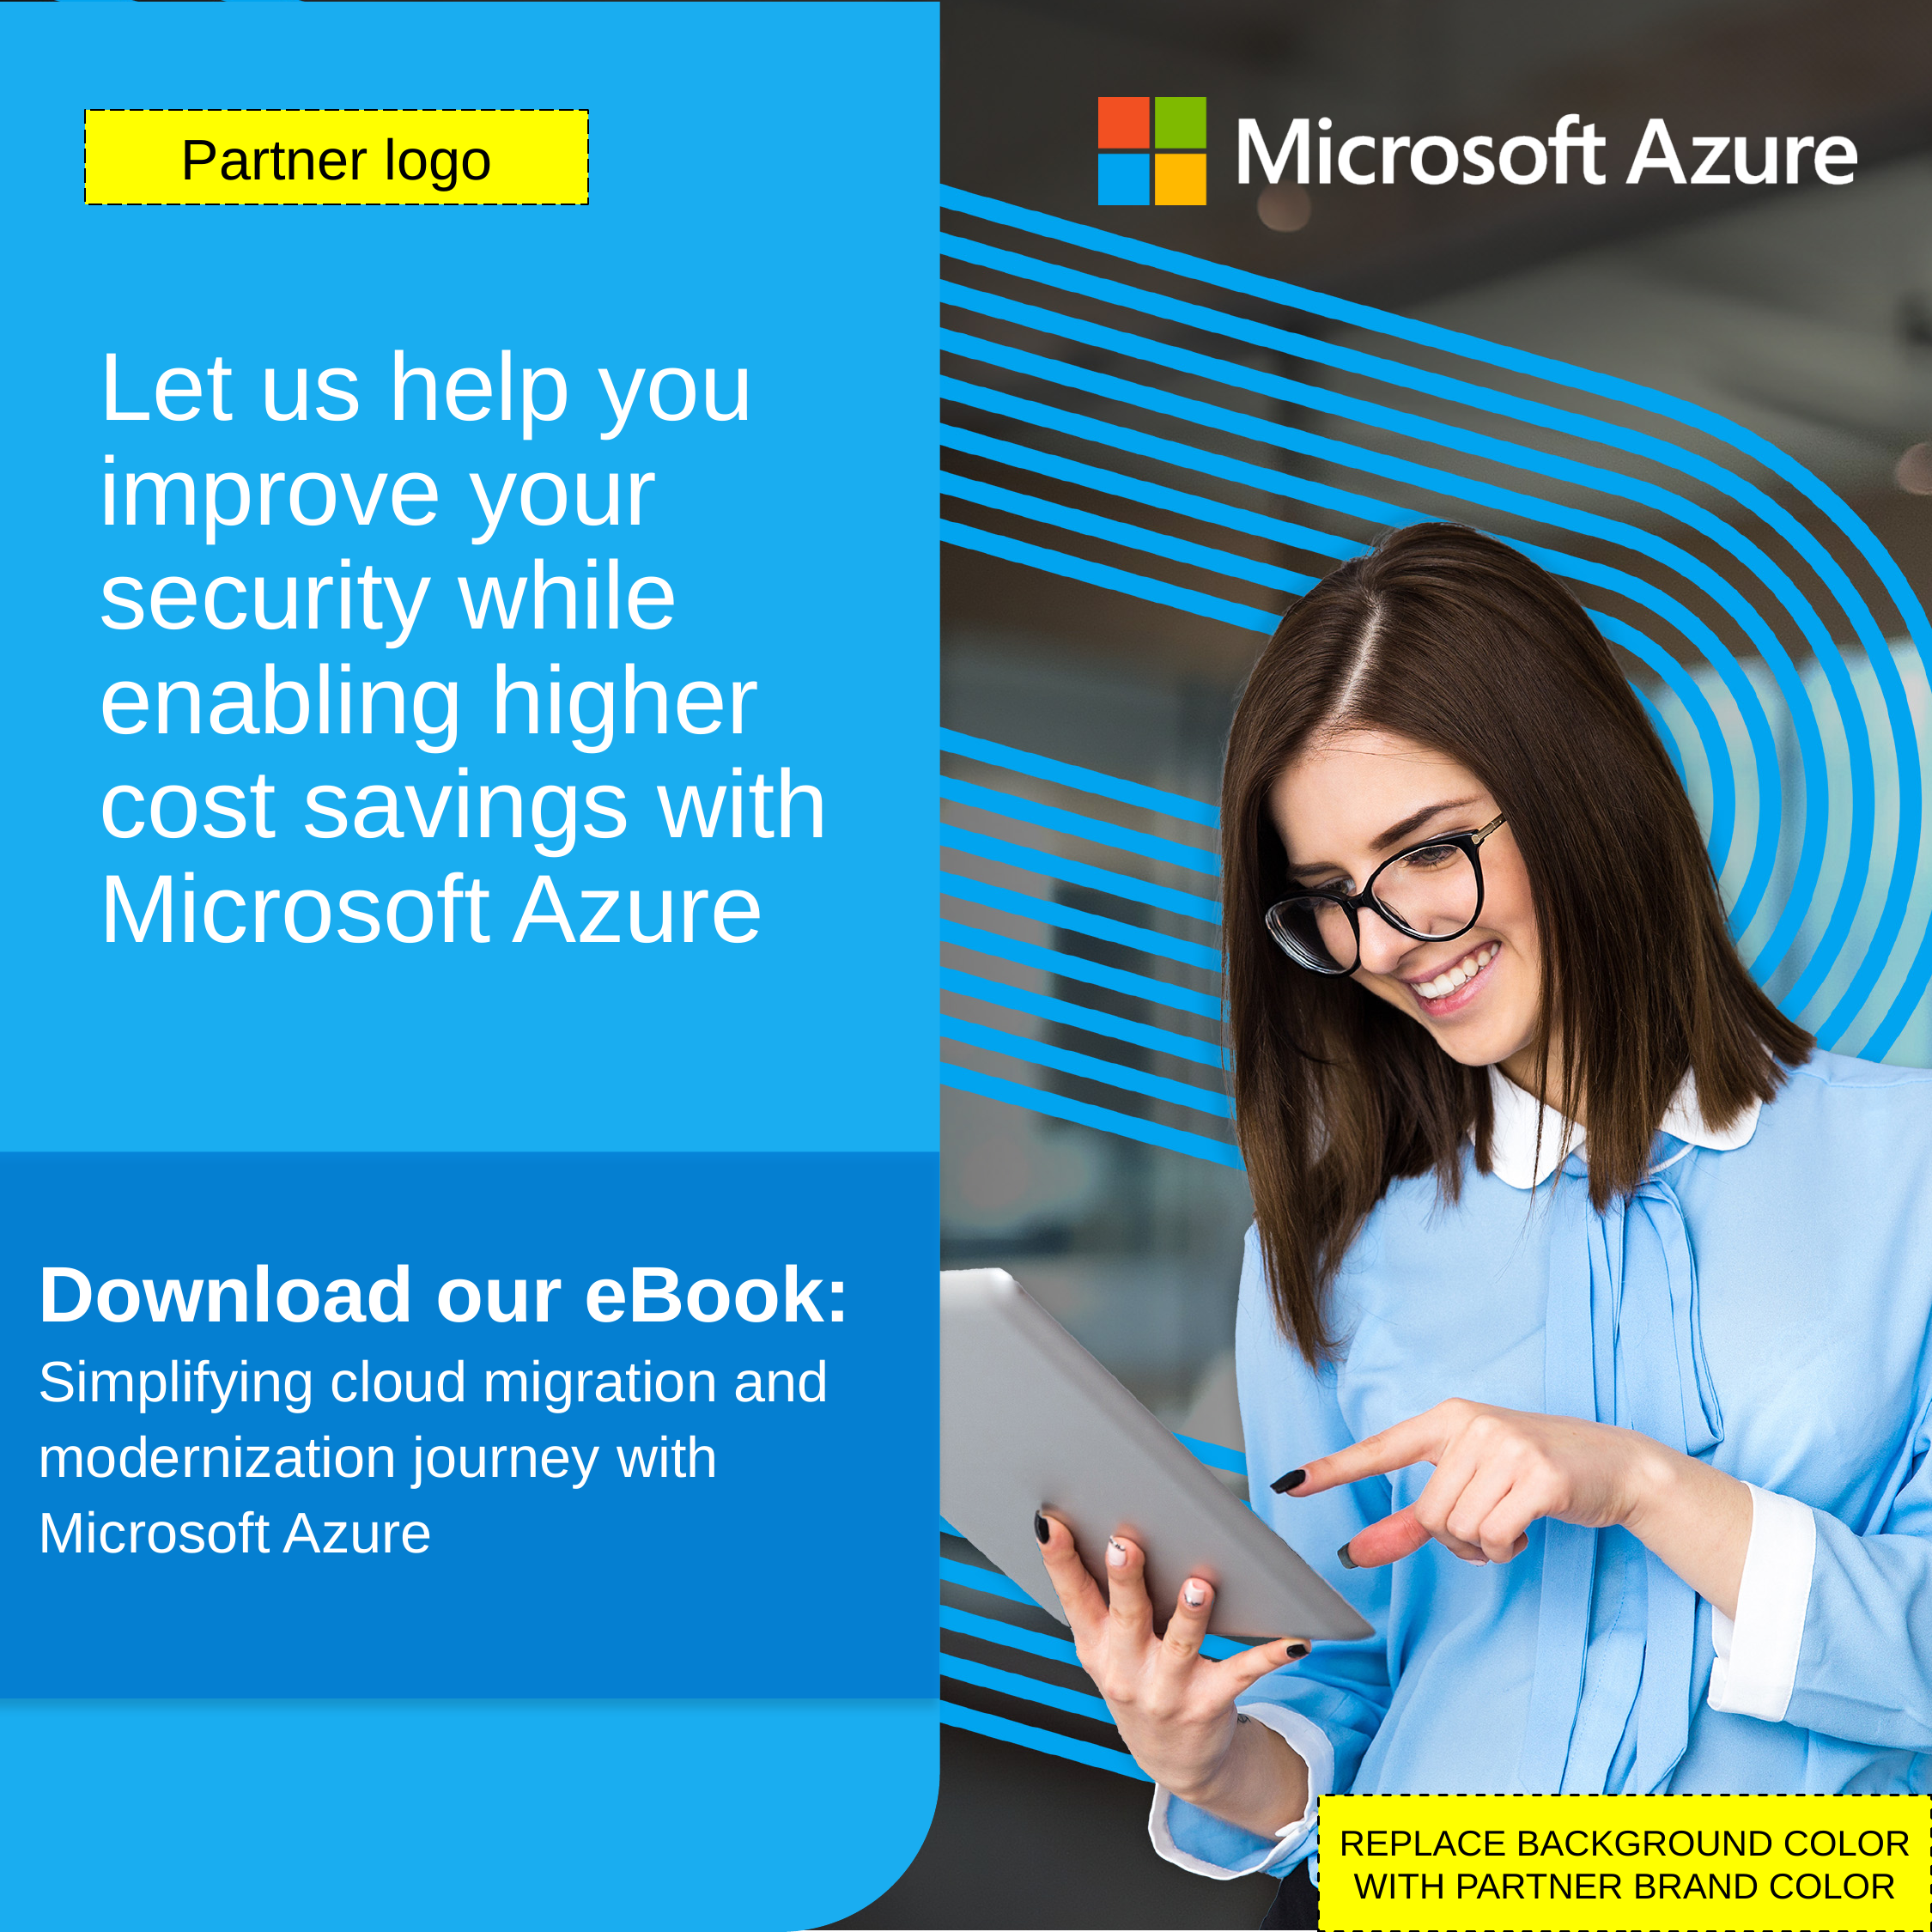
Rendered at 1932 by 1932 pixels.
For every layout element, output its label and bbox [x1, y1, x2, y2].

text_box [0, 1151, 940, 1698]
picture [0, 0, 1932, 1930]
